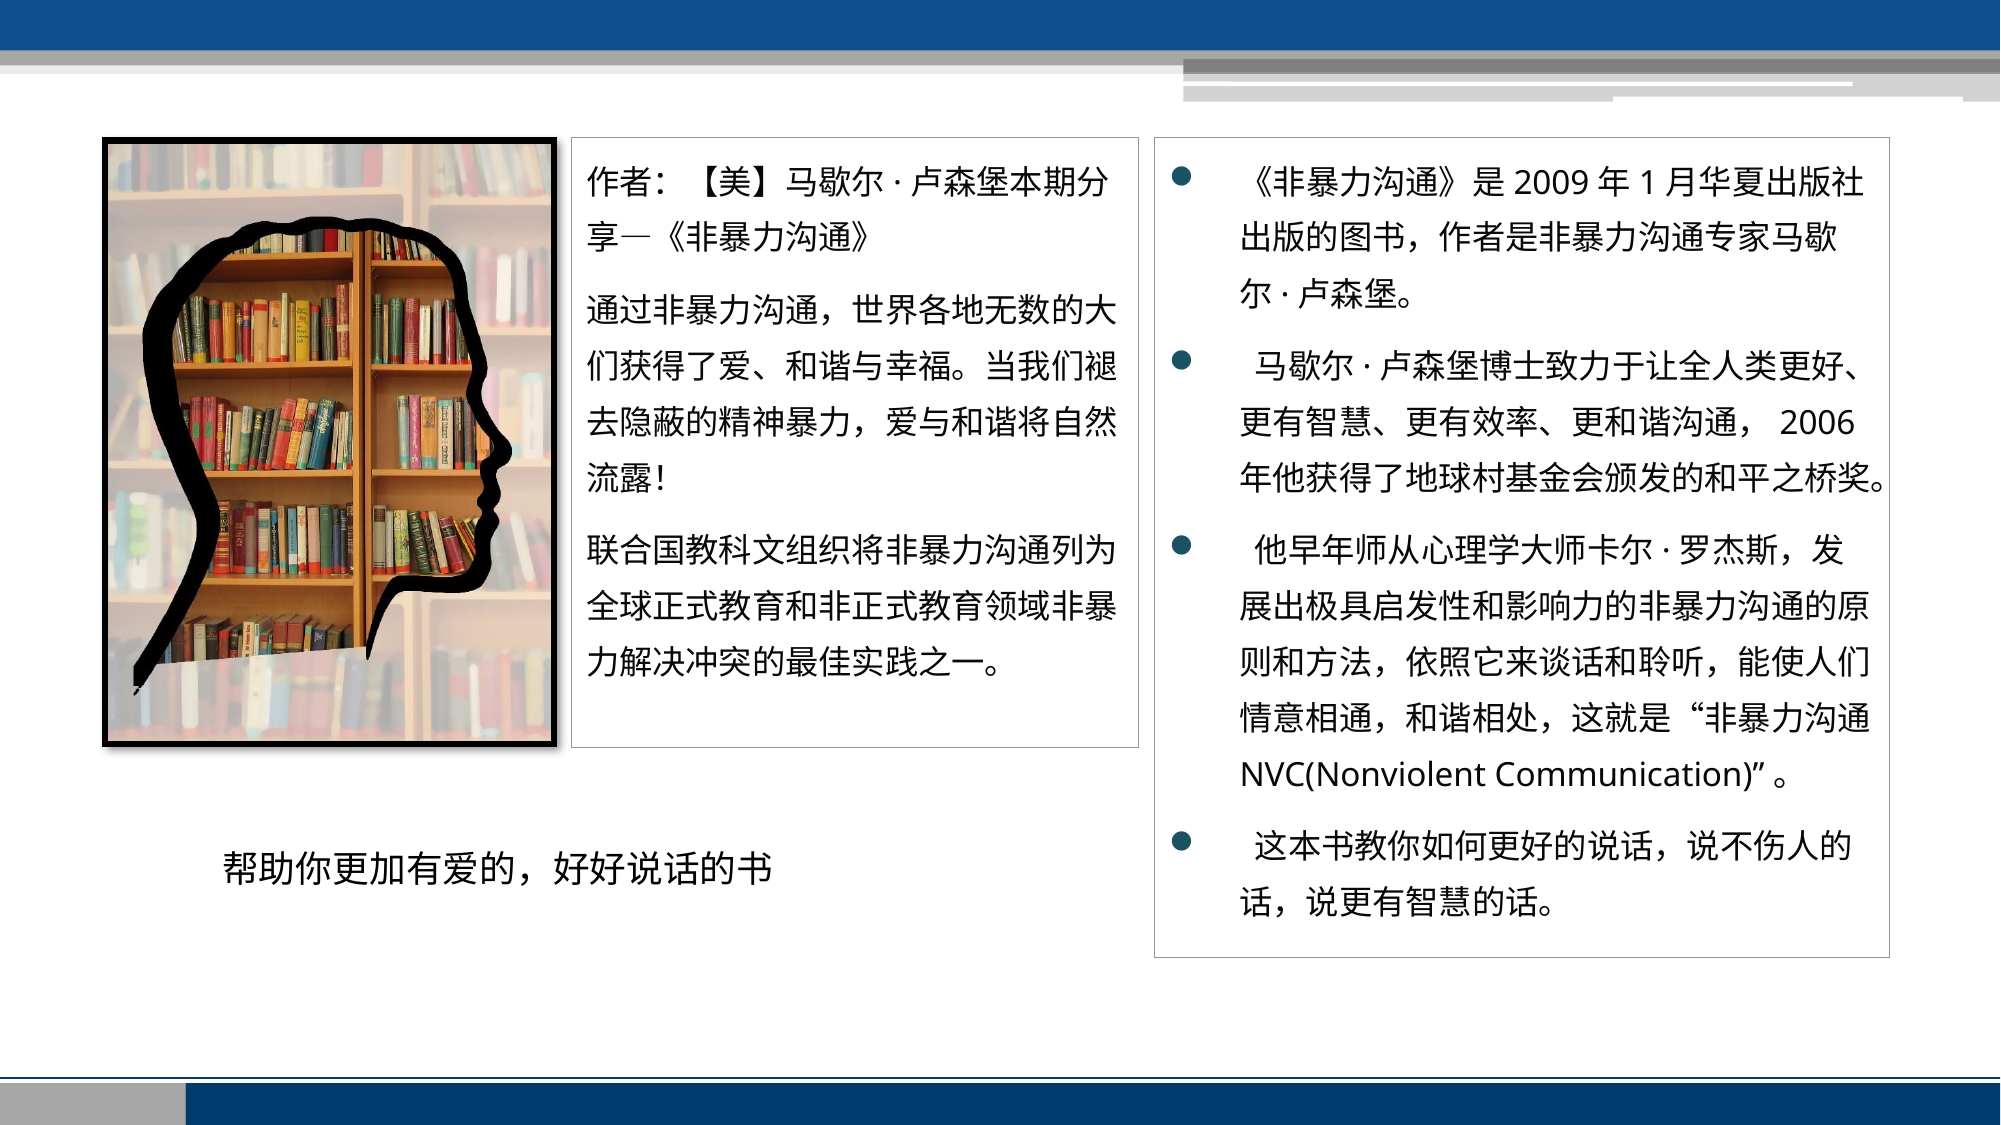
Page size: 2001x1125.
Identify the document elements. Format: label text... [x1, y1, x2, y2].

text_box 《非暴力沟通》是2009年1月华夏出版社出版的图书，作者是非暴力沟通专家马歇尔·卢森堡。 马歇尔·卢森堡博士致力于让全人类更好、更有智慧、更有效率、更和谐沟通，2006年他获得了地球村基金会颁发的和平之桥奖。 他早年师从心理学大师卡尔·罗杰斯，发展出极具启发性和影响力的非暴力沟通的原则和方法，依照它来谈话和聆听，能使人们情意相通，和谐相处，这就是“非暴力沟通NVC(Nonviolent Communication)”。 这本书教你如何更好的说话，说不伤人的话，说更有智慧的话。 [1154, 137, 1890, 958]
picture [108, 143, 551, 741]
text_box 帮助你更加有爱的，好好说话的书 [191, 811, 926, 898]
text_box 作者：【美】马歇尔·卢森堡本期分享—《非暴力沟通》 通过非暴力沟通，世界各地无数的大们获得了爱、和谐与幸福。当我们褪去隐蔽的精神暴力，爱与和谐将自然流露！ 联合国教科文组织将非暴力沟通列为全球正式教育和非正式教育领域非暴力解决冲突的最佳实践之一。 [571, 137, 1139, 747]
